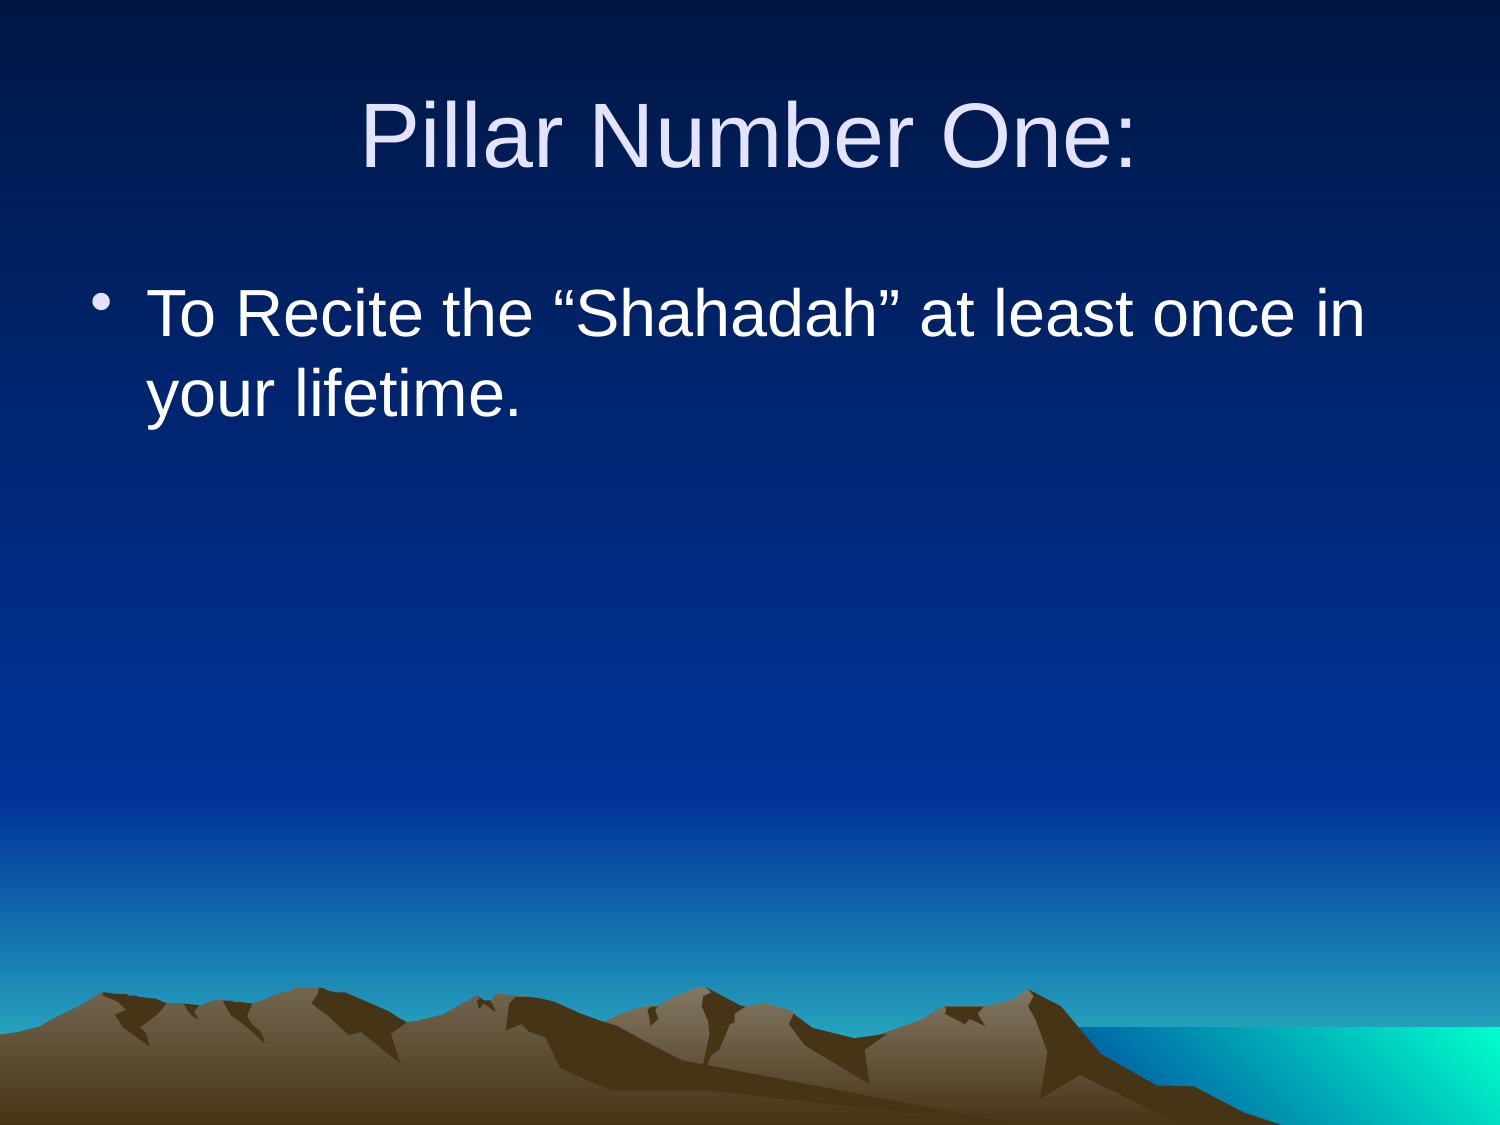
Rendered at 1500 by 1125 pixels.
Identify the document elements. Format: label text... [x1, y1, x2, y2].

title Pillar Number One: [74, 37, 1426, 226]
list To Recite the “Shahadah” at least once in your lifetime. [74, 262, 1426, 1001]
